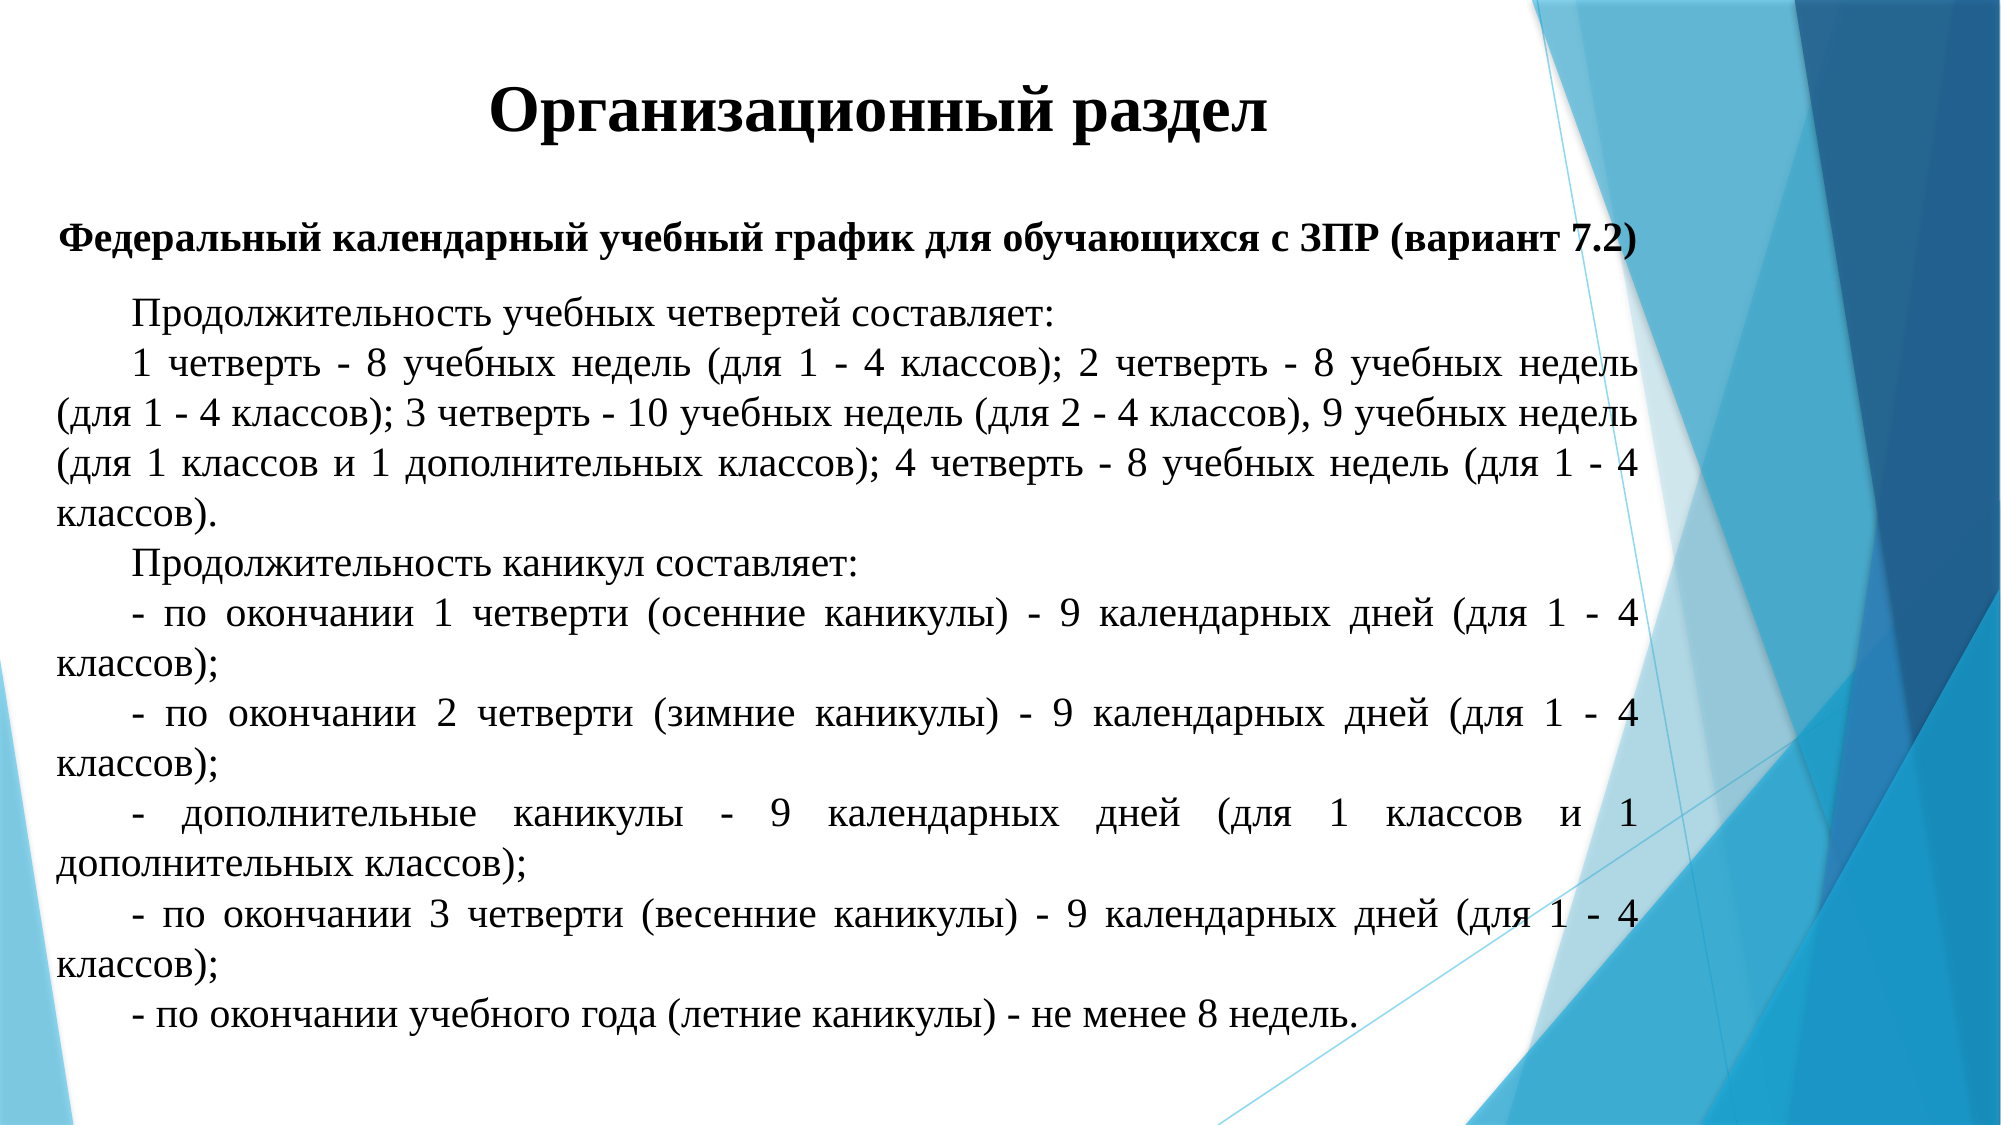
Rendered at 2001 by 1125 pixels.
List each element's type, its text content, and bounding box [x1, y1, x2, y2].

title Организационный раздел [173, 57, 1585, 201]
list Федеральный календарный учебный график для обучающихся с ЗПР (вариант 7.2) Продолжительность учебных четвертей составляет: 1 четверть - 8 учебных недель (для 1 - 4 классов); 2 четверть - 8 учебных недель (для 1 - 4 классов); 3 четверть - 10 учебных недель (для 2 - 4 классов), 9 учебных недель (для 1 классов и 1 дополнительных классов); 4 четверть - 8 учебных недель (для 1 - 4 классов). Продолжительность каникул составляет: - по окончании 1 четверти (осенние каникулы) - 9 календарных дней (для 1 - 4 классов); - по окончании 2 четверти (зимние каникулы) - 9 календарных дней (для 1 - 4 классов); - дополнительные каникулы - 9 календарных дней (для 1 классов и 1 дополнительных классов); - по окончании 3 четверти (весенние каникулы) - 9 календарных дней (для 1 - 4 классов); - по окончании учебного года (летние каникулы) - не менее 8 недель. [41, 201, 1655, 1091]
